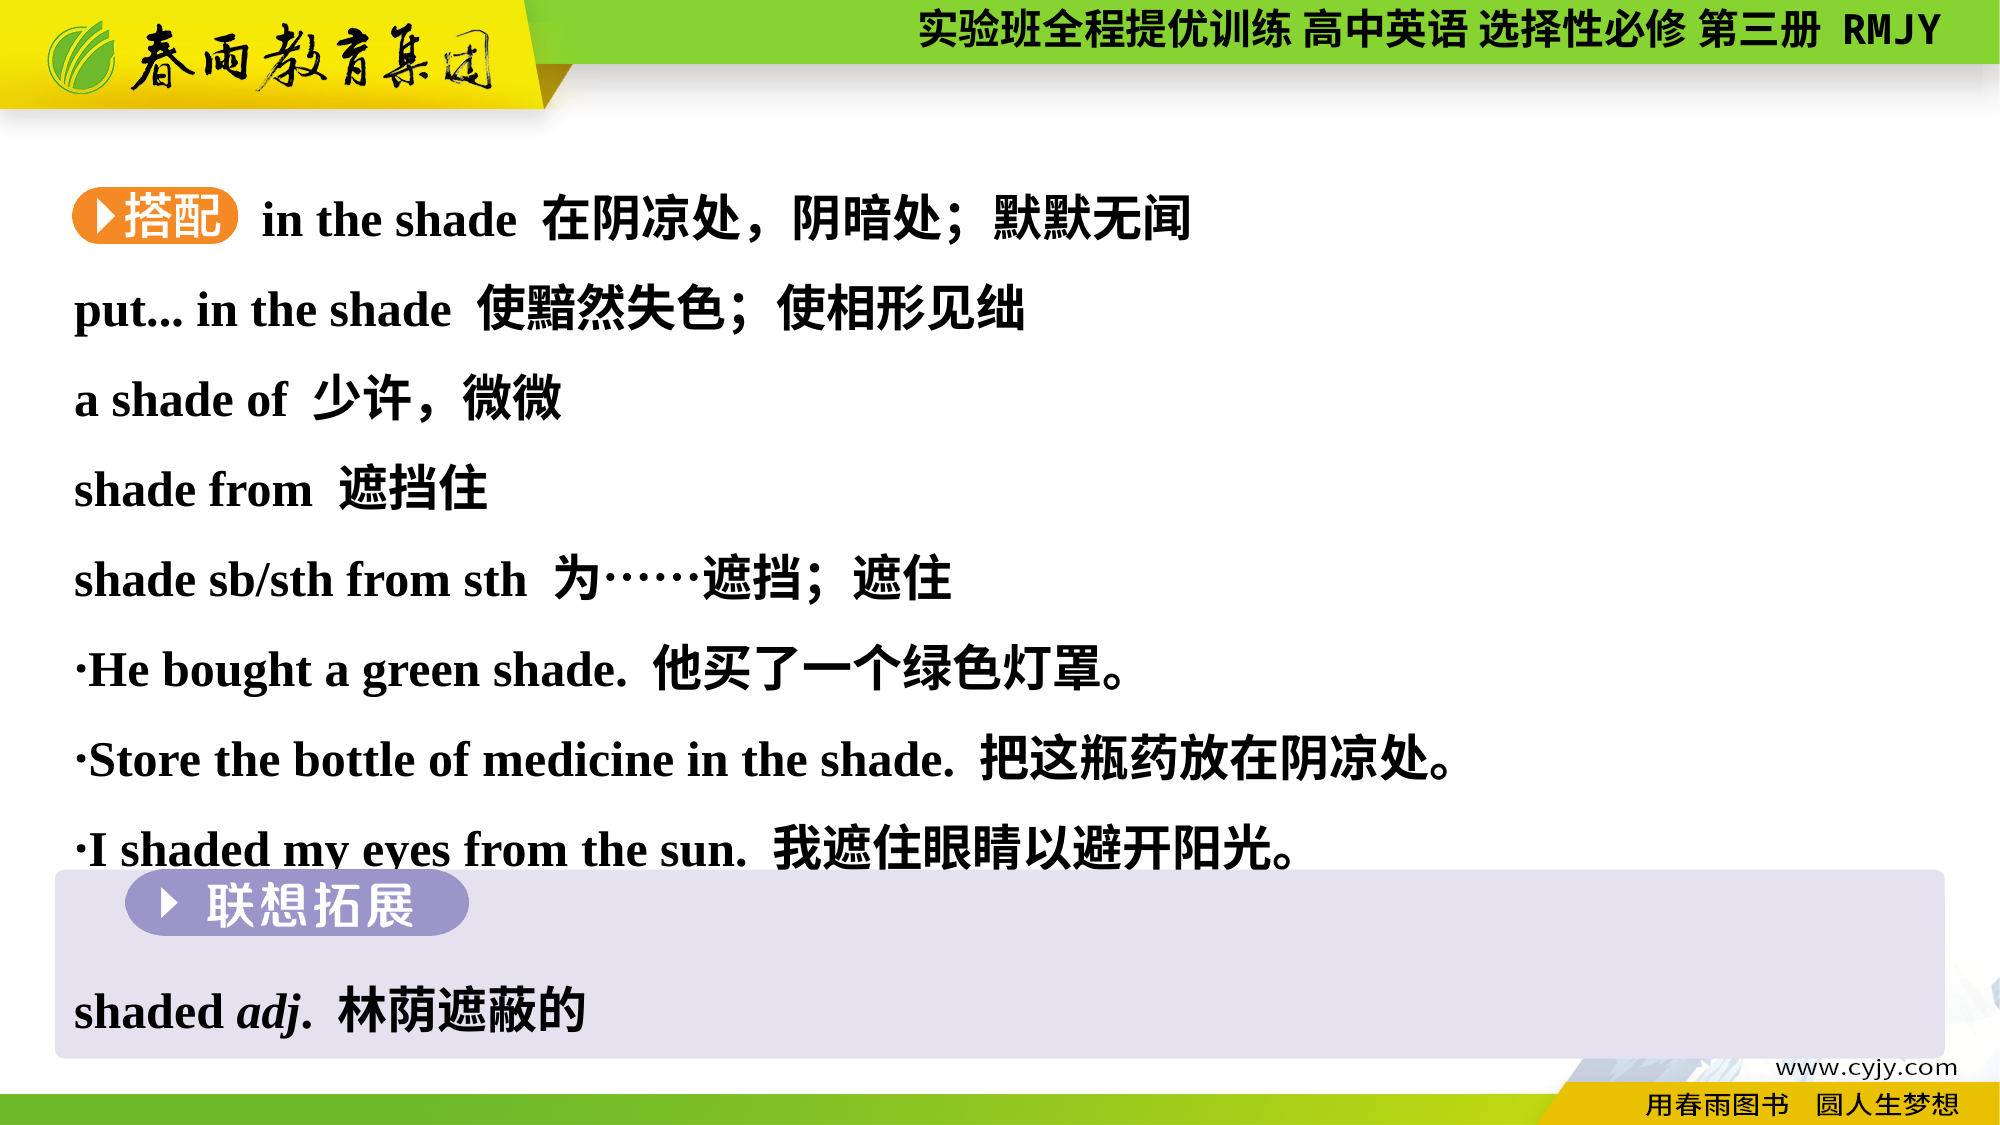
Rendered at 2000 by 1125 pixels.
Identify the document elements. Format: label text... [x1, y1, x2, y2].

list in the shade 在阴凉处，阴暗处；默默无闻 put... in the shade 使黯然失色；使相形见绌 a shade of 少许，微微 shade from 遮挡住 shade sb/sth from sth 为……遮挡；遮住 ·He bought a green shade. 他买了一个绿色灯罩。 ·Store the bottle of medicine in the shade. 把这瓶药放在阴凉处。 ·I shaded my eyes from the sun. 我遮住眼睛以避开阳光。 [59, 149, 1944, 874]
picture [0, 0, 2000, 1125]
text_box shaded adj. 林荫遮蔽的 [59, 941, 1944, 1047]
text_box [54, 869, 1945, 1059]
